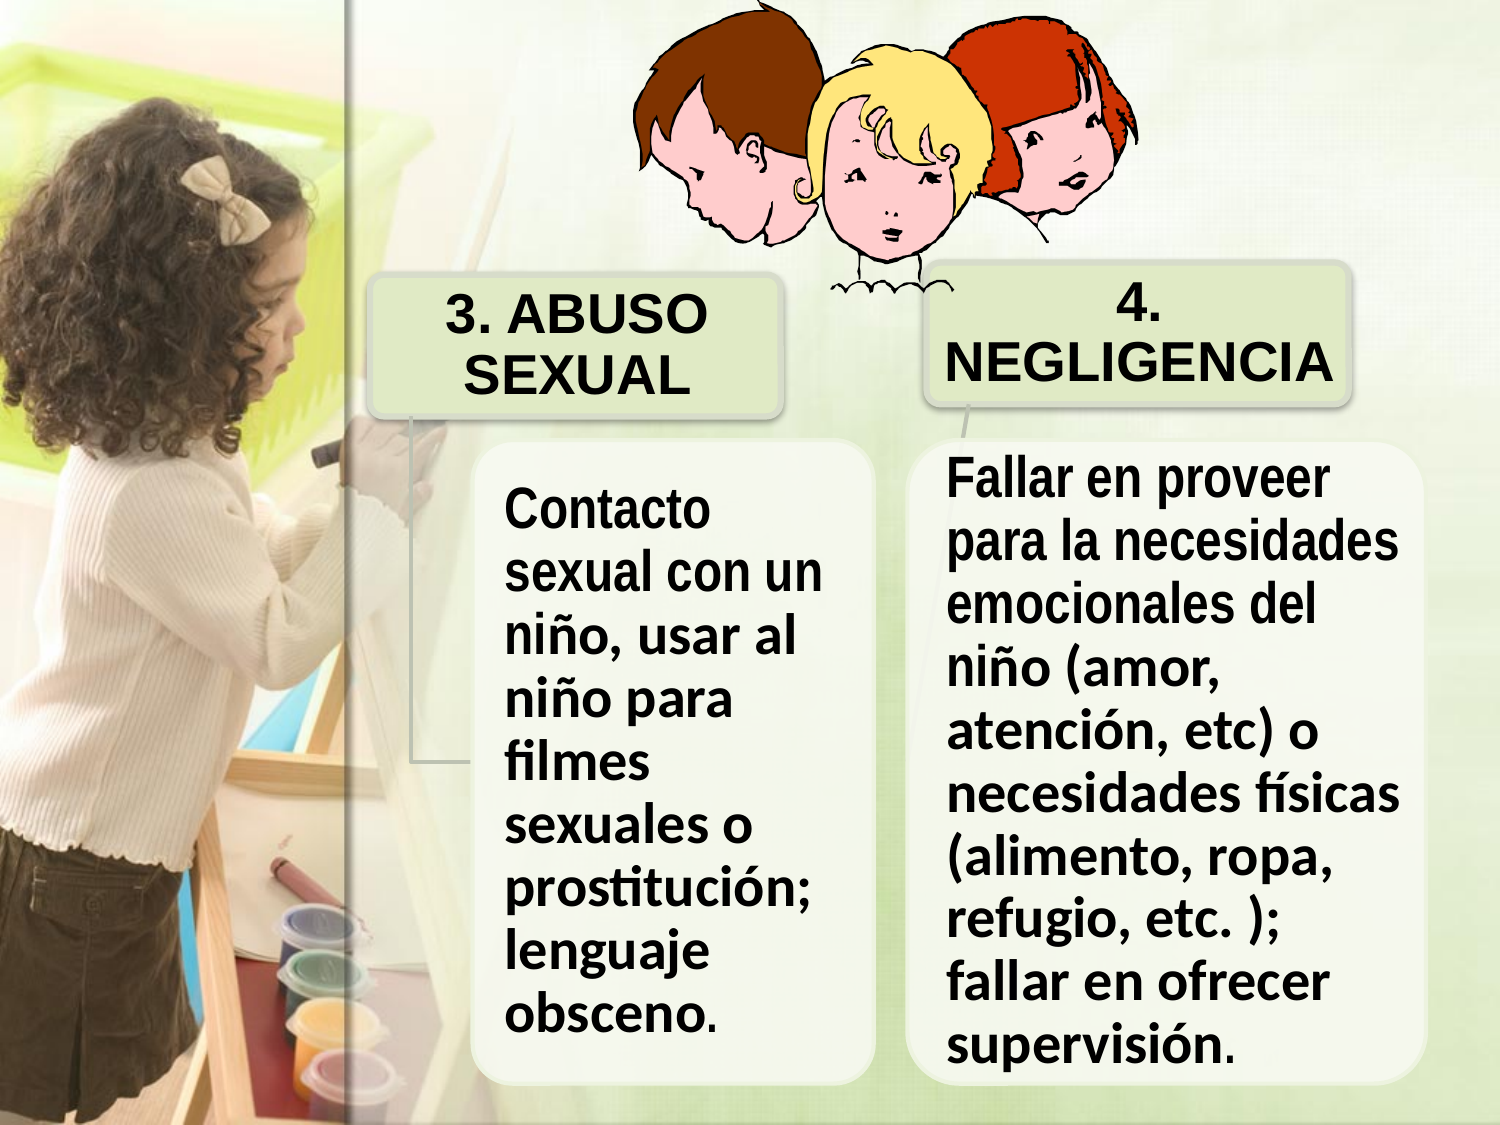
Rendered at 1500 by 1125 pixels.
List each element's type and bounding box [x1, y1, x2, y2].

list [355, 262, 1446, 1084]
picture [0, 0, 1500, 1125]
